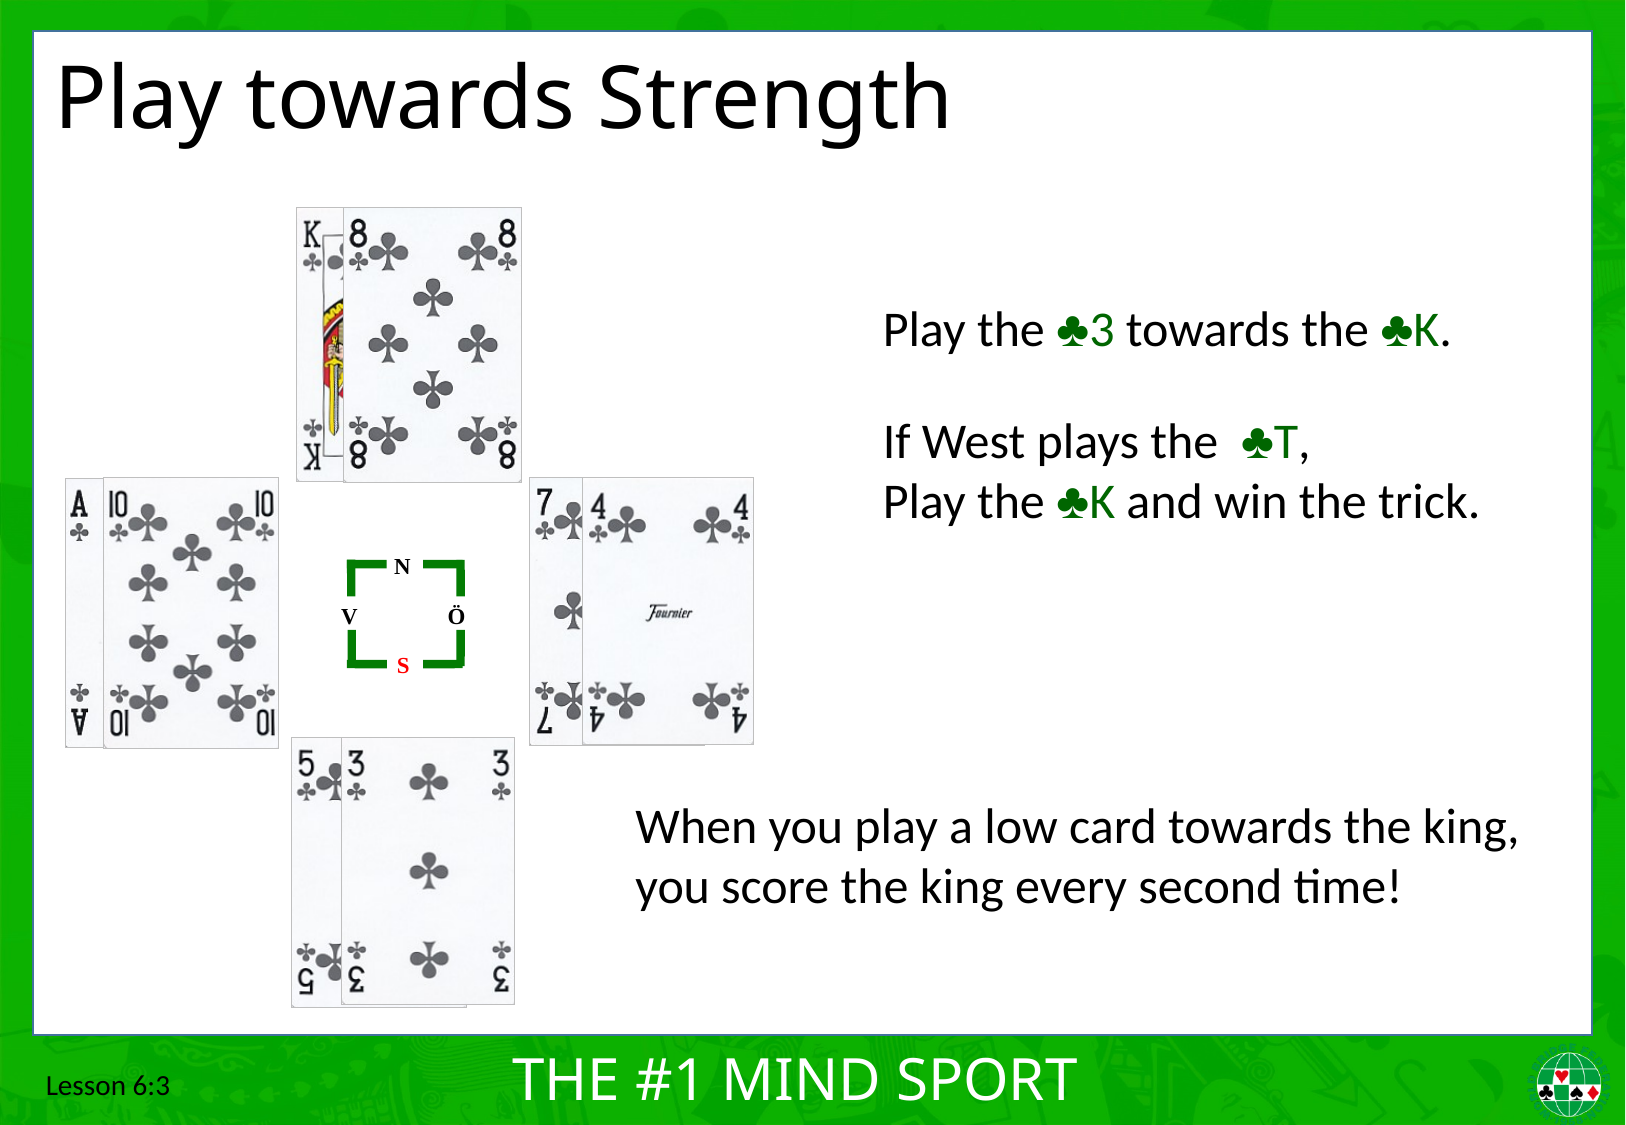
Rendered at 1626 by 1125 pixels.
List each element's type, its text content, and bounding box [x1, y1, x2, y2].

text_box If West plays the ♣T, Play the ♣K and win the trick. [868, 400, 1566, 536]
text_box When you play a low card towards the king, you score the king every second time! [620, 786, 1541, 922]
picture [0, 0, 1626, 1125]
title Play towards Strength [39, 45, 1268, 155]
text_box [325, 543, 482, 686]
text_box Play the ♣3 towards the ♣K. [868, 288, 1490, 364]
